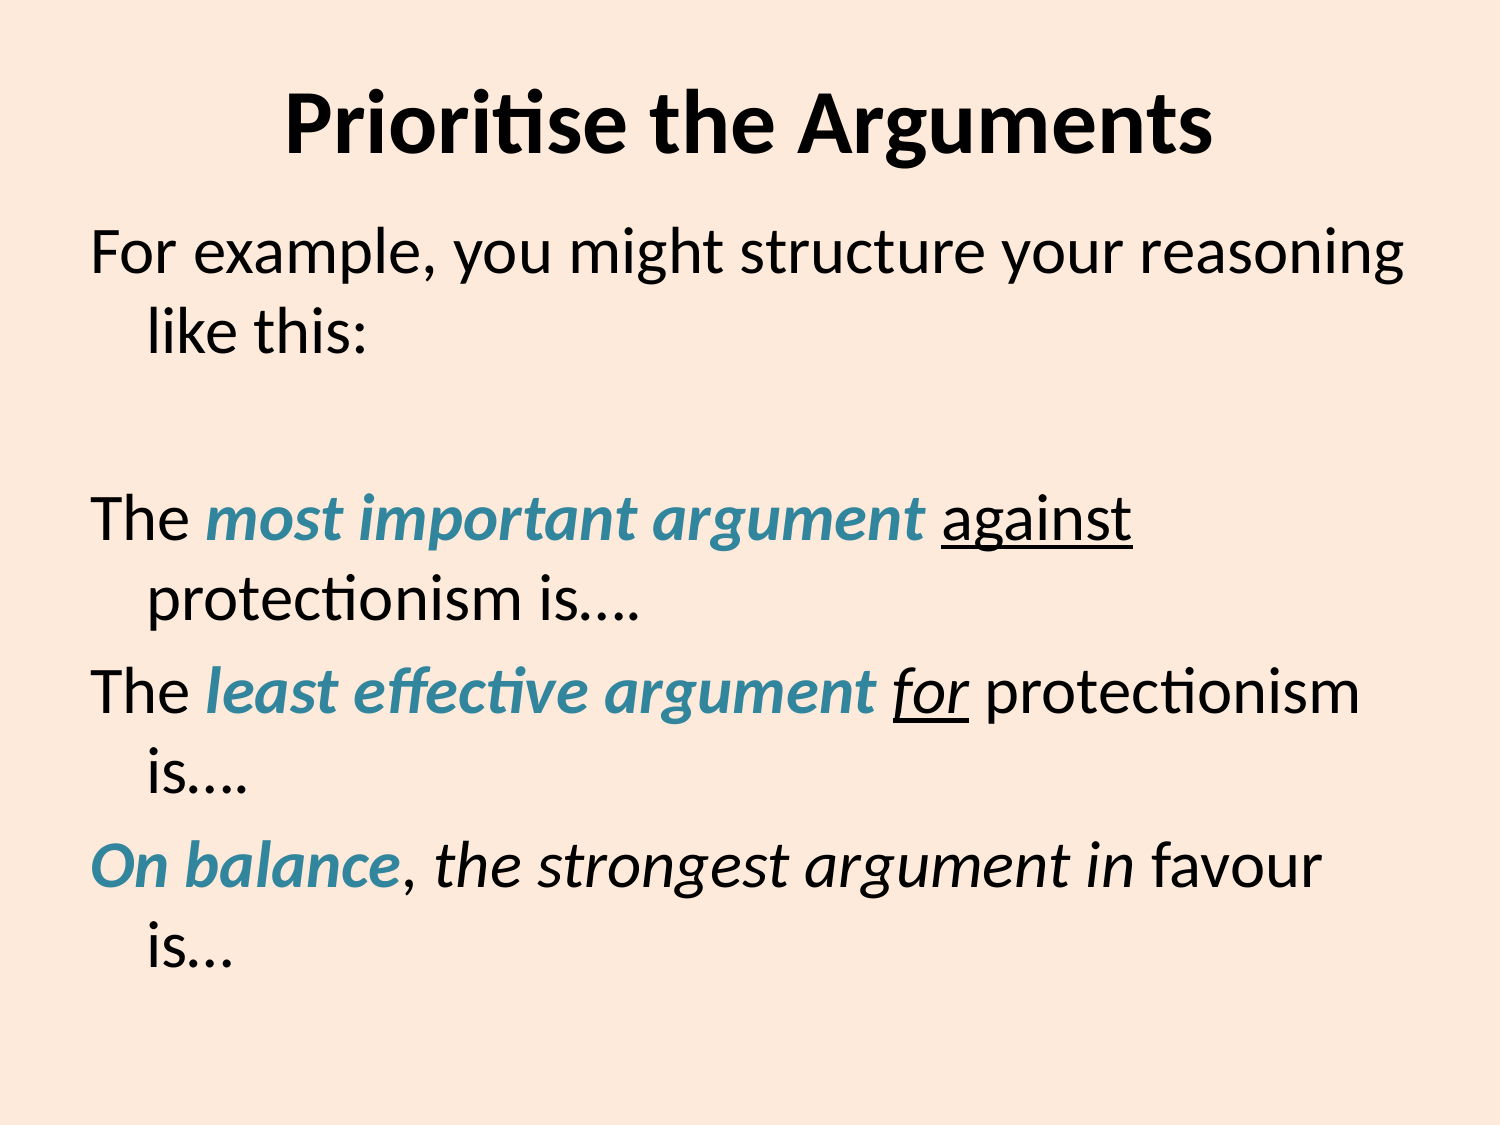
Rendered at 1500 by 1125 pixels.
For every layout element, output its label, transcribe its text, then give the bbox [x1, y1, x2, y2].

list For example, you might structure your reasoning like this: The most important argument against protectionism is…. The least effective argument for protectionism is…. On balance, the strongest argument in favour is… [75, 199, 1425, 1005]
title Prioritise the Arguments [75, 23, 1425, 199]
